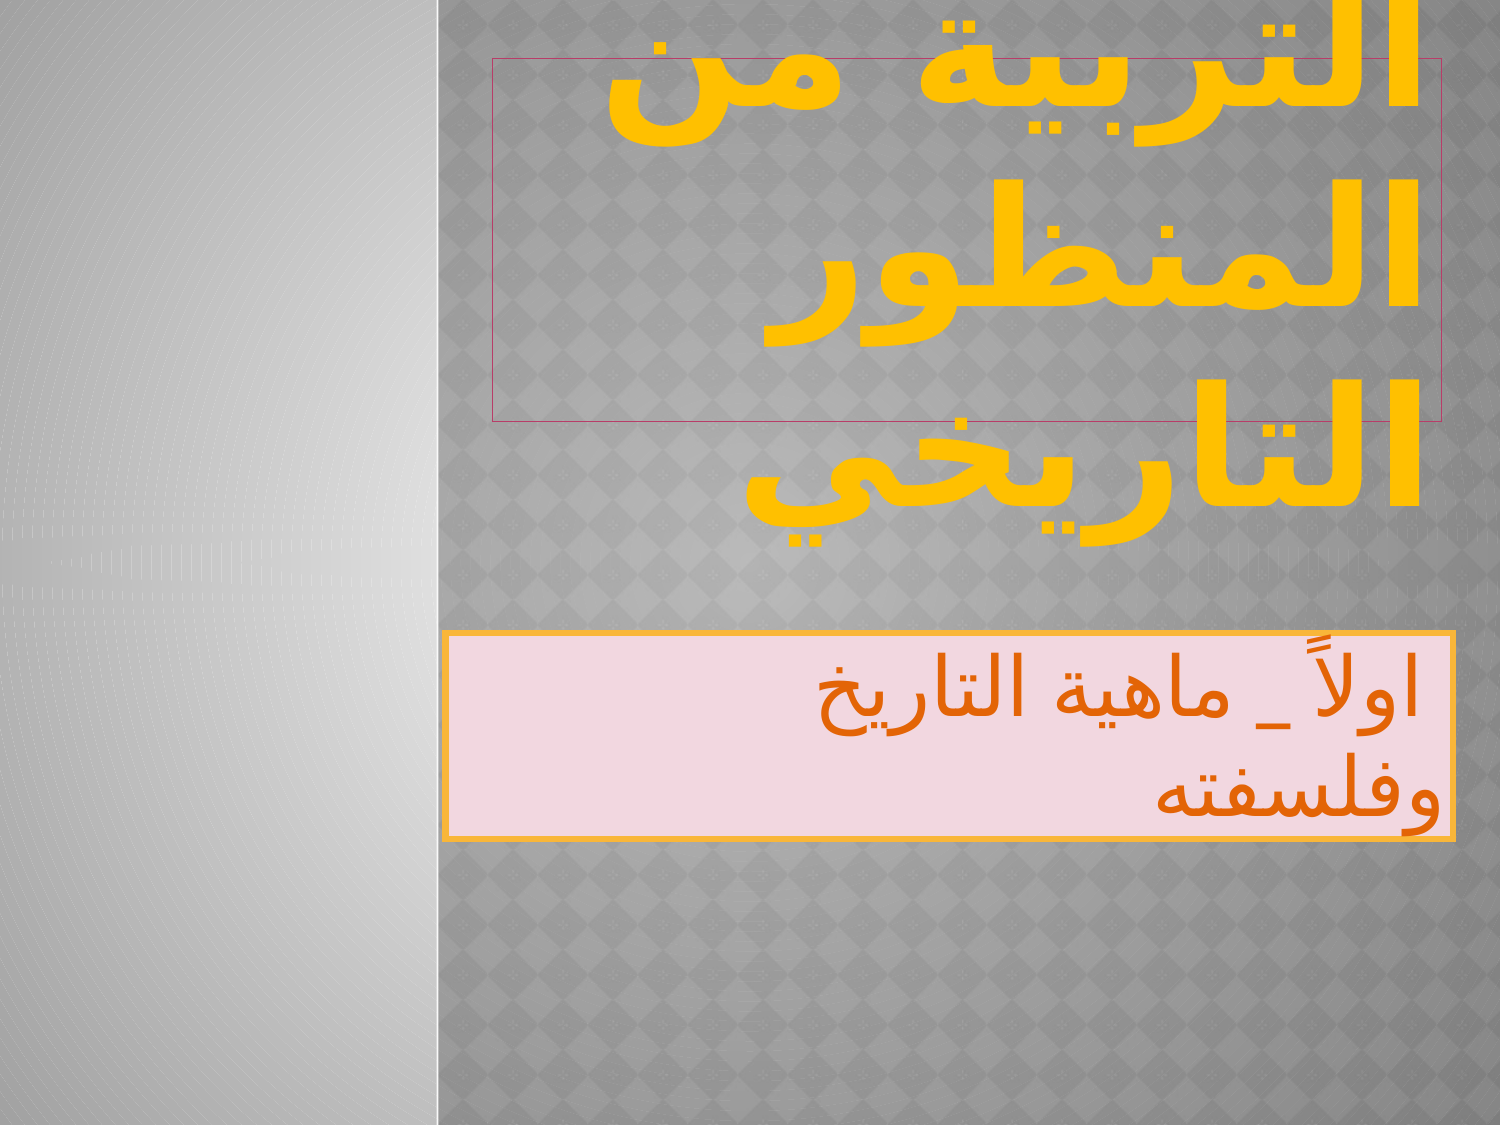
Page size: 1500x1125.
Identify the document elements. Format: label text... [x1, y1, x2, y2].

subtitle اولاً _ ماهية التاريخ وفلسفته [442, 630, 1456, 842]
title التربية من المنظور التاريخي [492, 58, 1442, 422]
